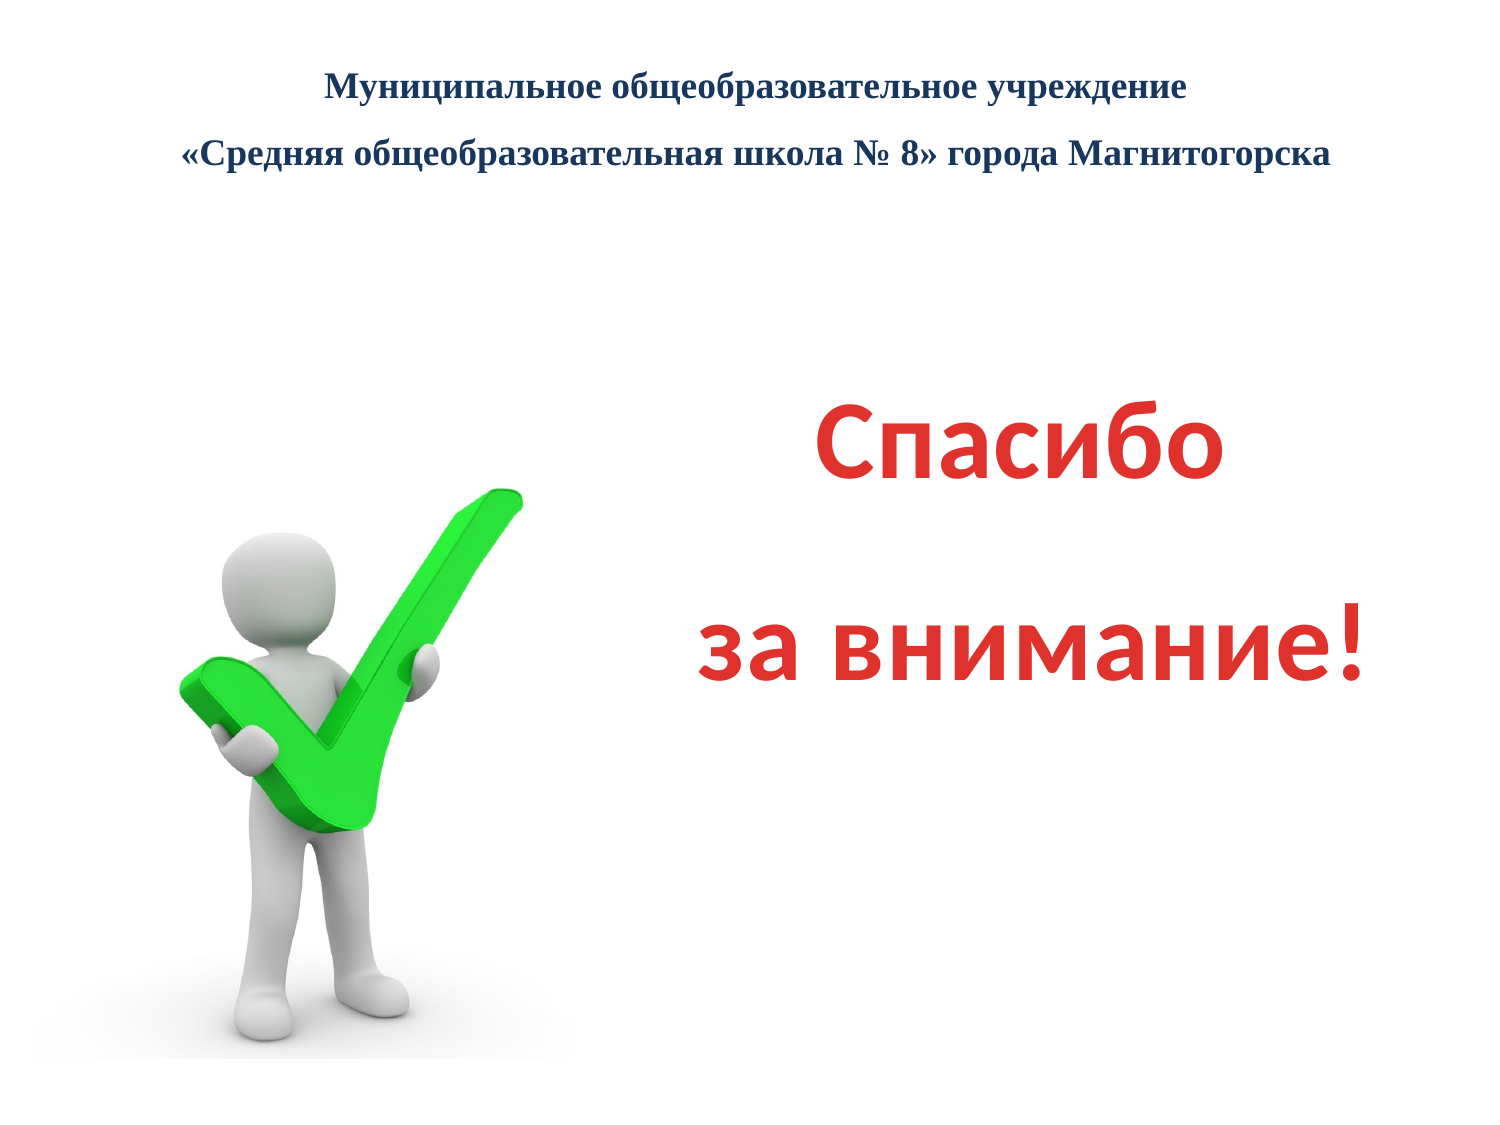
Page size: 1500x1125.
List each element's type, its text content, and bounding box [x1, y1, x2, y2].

picture [29, 479, 609, 1059]
text_box Муниципальное общеобразовательное учреждение «Средняя общеобразовательная школа № 8» города Магнитогорска [53, 30, 1459, 181]
text_box Спасибо за внимание! [682, 290, 1387, 711]
